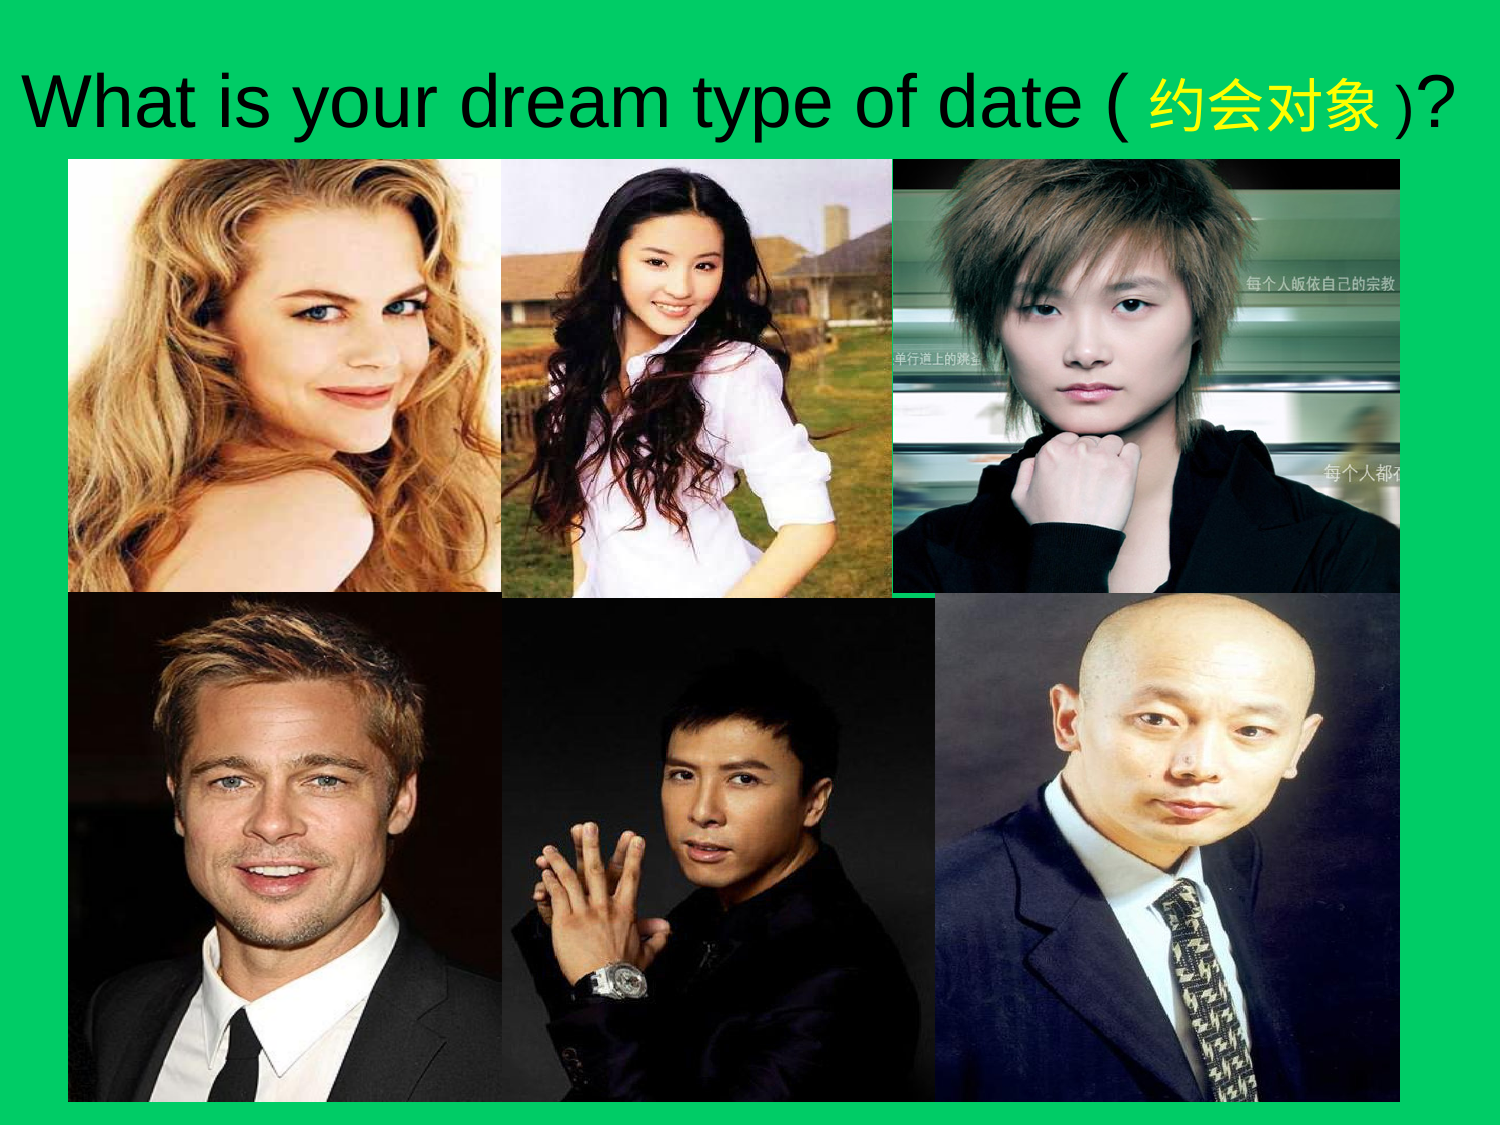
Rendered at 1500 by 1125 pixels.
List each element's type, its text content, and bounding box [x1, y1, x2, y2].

picture [67, 159, 1400, 1102]
title What is your dream type of date (约会对象)? [0, 45, 1479, 233]
